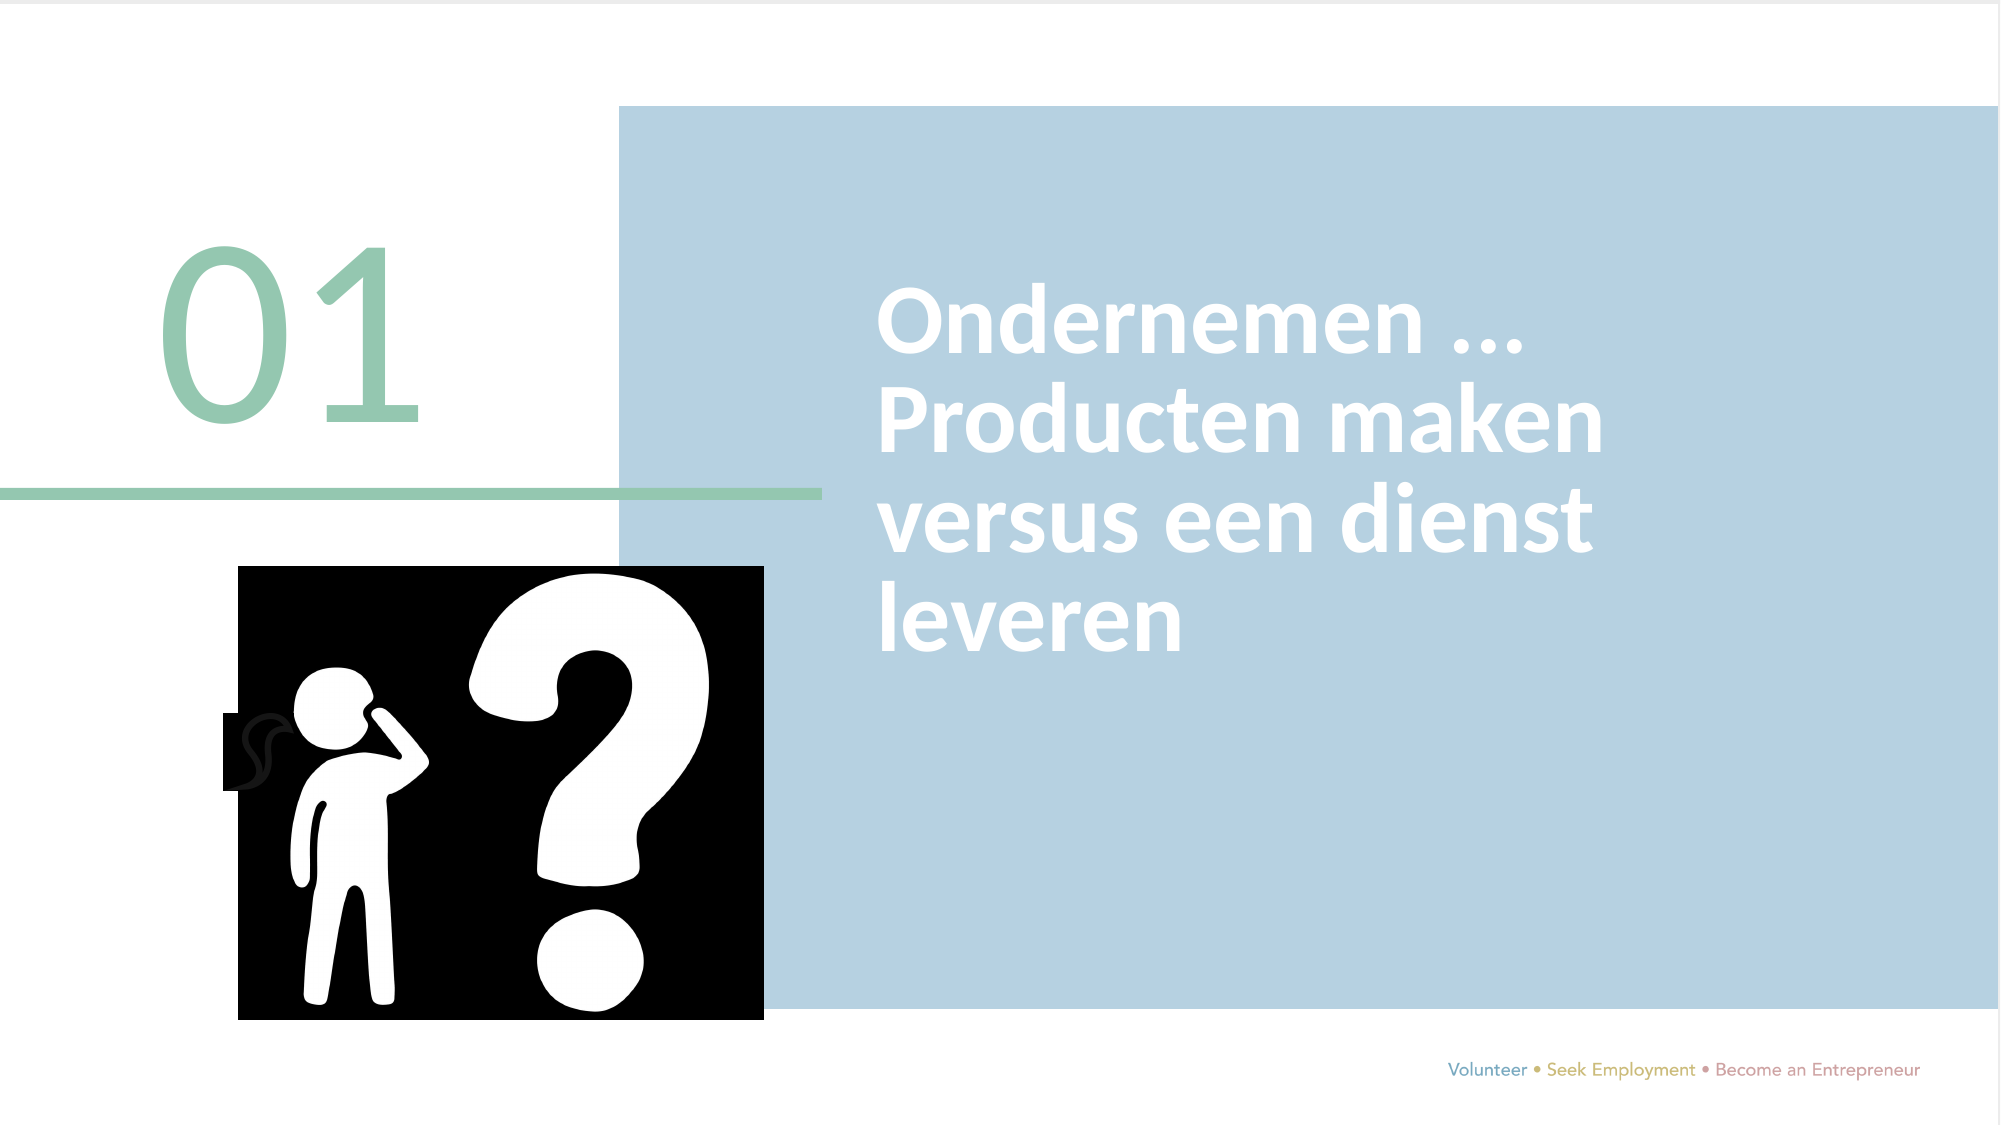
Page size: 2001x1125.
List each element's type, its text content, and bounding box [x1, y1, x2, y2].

list Ondernemen ... Producten maken versus een dienst leveren [861, 272, 1870, 791]
picture [1418, 1046, 1971, 1103]
list 01 [141, 180, 481, 277]
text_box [223, 566, 764, 1020]
